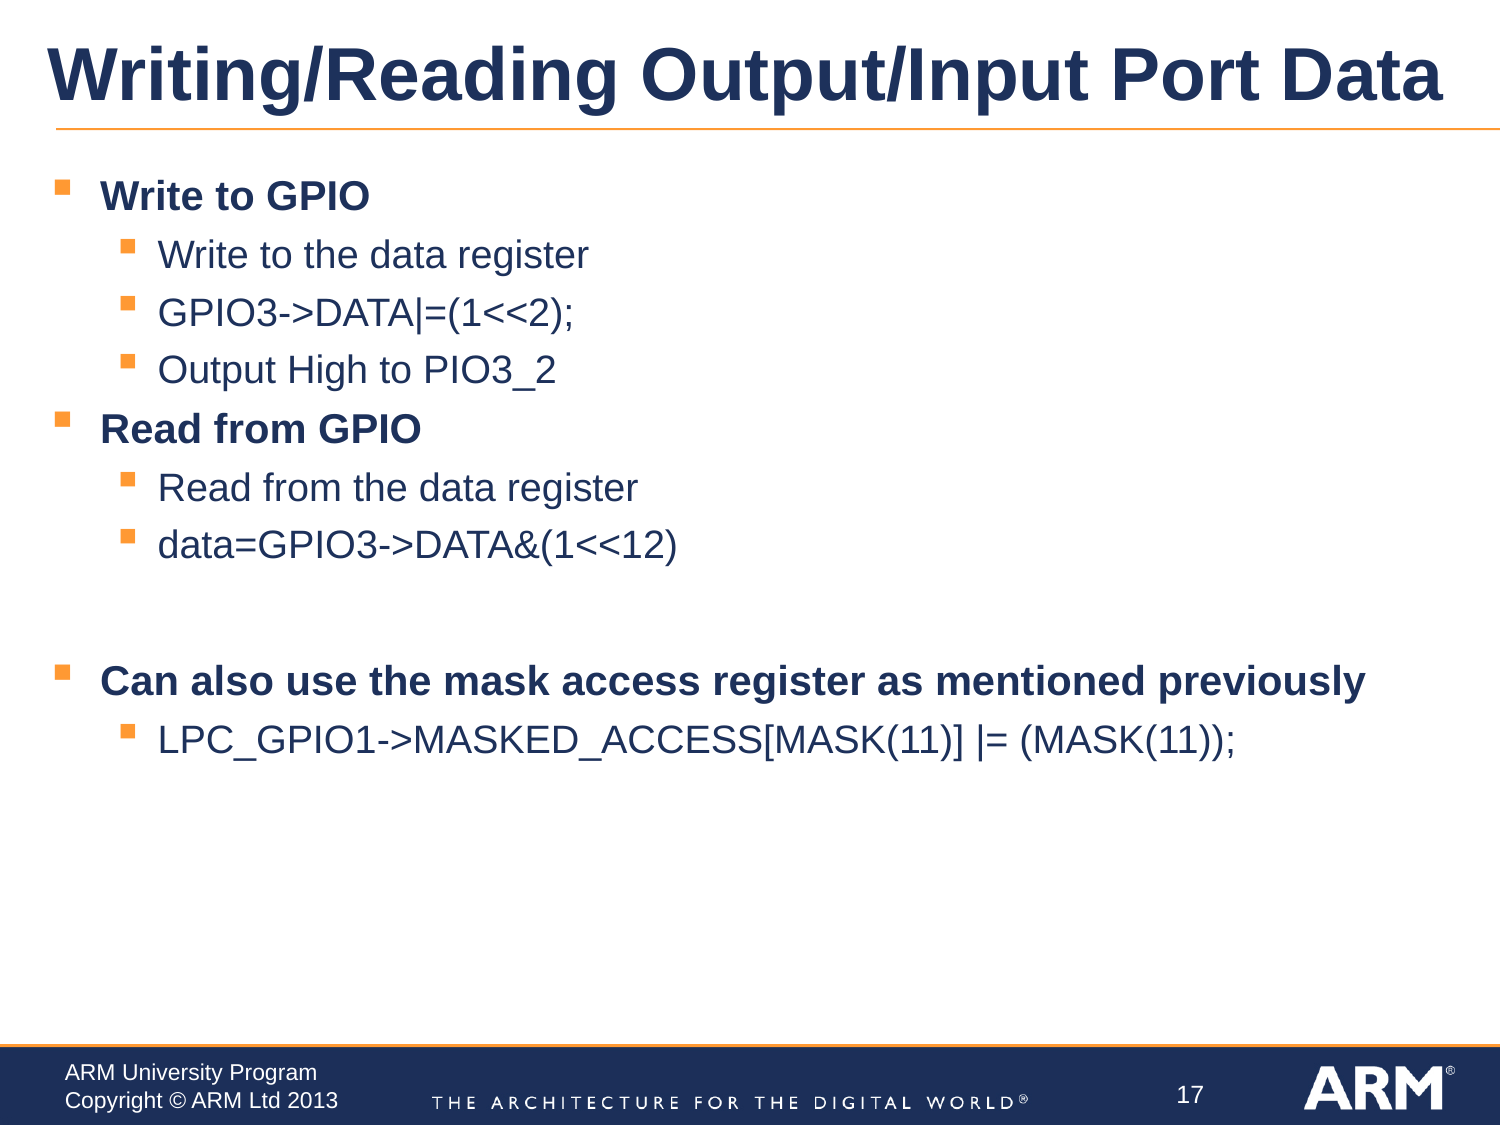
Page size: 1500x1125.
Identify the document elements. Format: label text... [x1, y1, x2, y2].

list Write to GPIO Write to the data register GPIO3->DATA|=(1<<2); Output High to PIO3_2 Read from GPIO Read from the data register data=GPIO3->DATA&(1<<12) Can also use the mask access register as mentioned previously LPC_GPIO1->MASKED_ACCESS[MASK(11)] |= (MASK(11)); [37, 162, 1401, 1038]
title Writing/Reading Output/Input Port Data [34, 1, 1500, 141]
picture [0, 1048, 1500, 1125]
